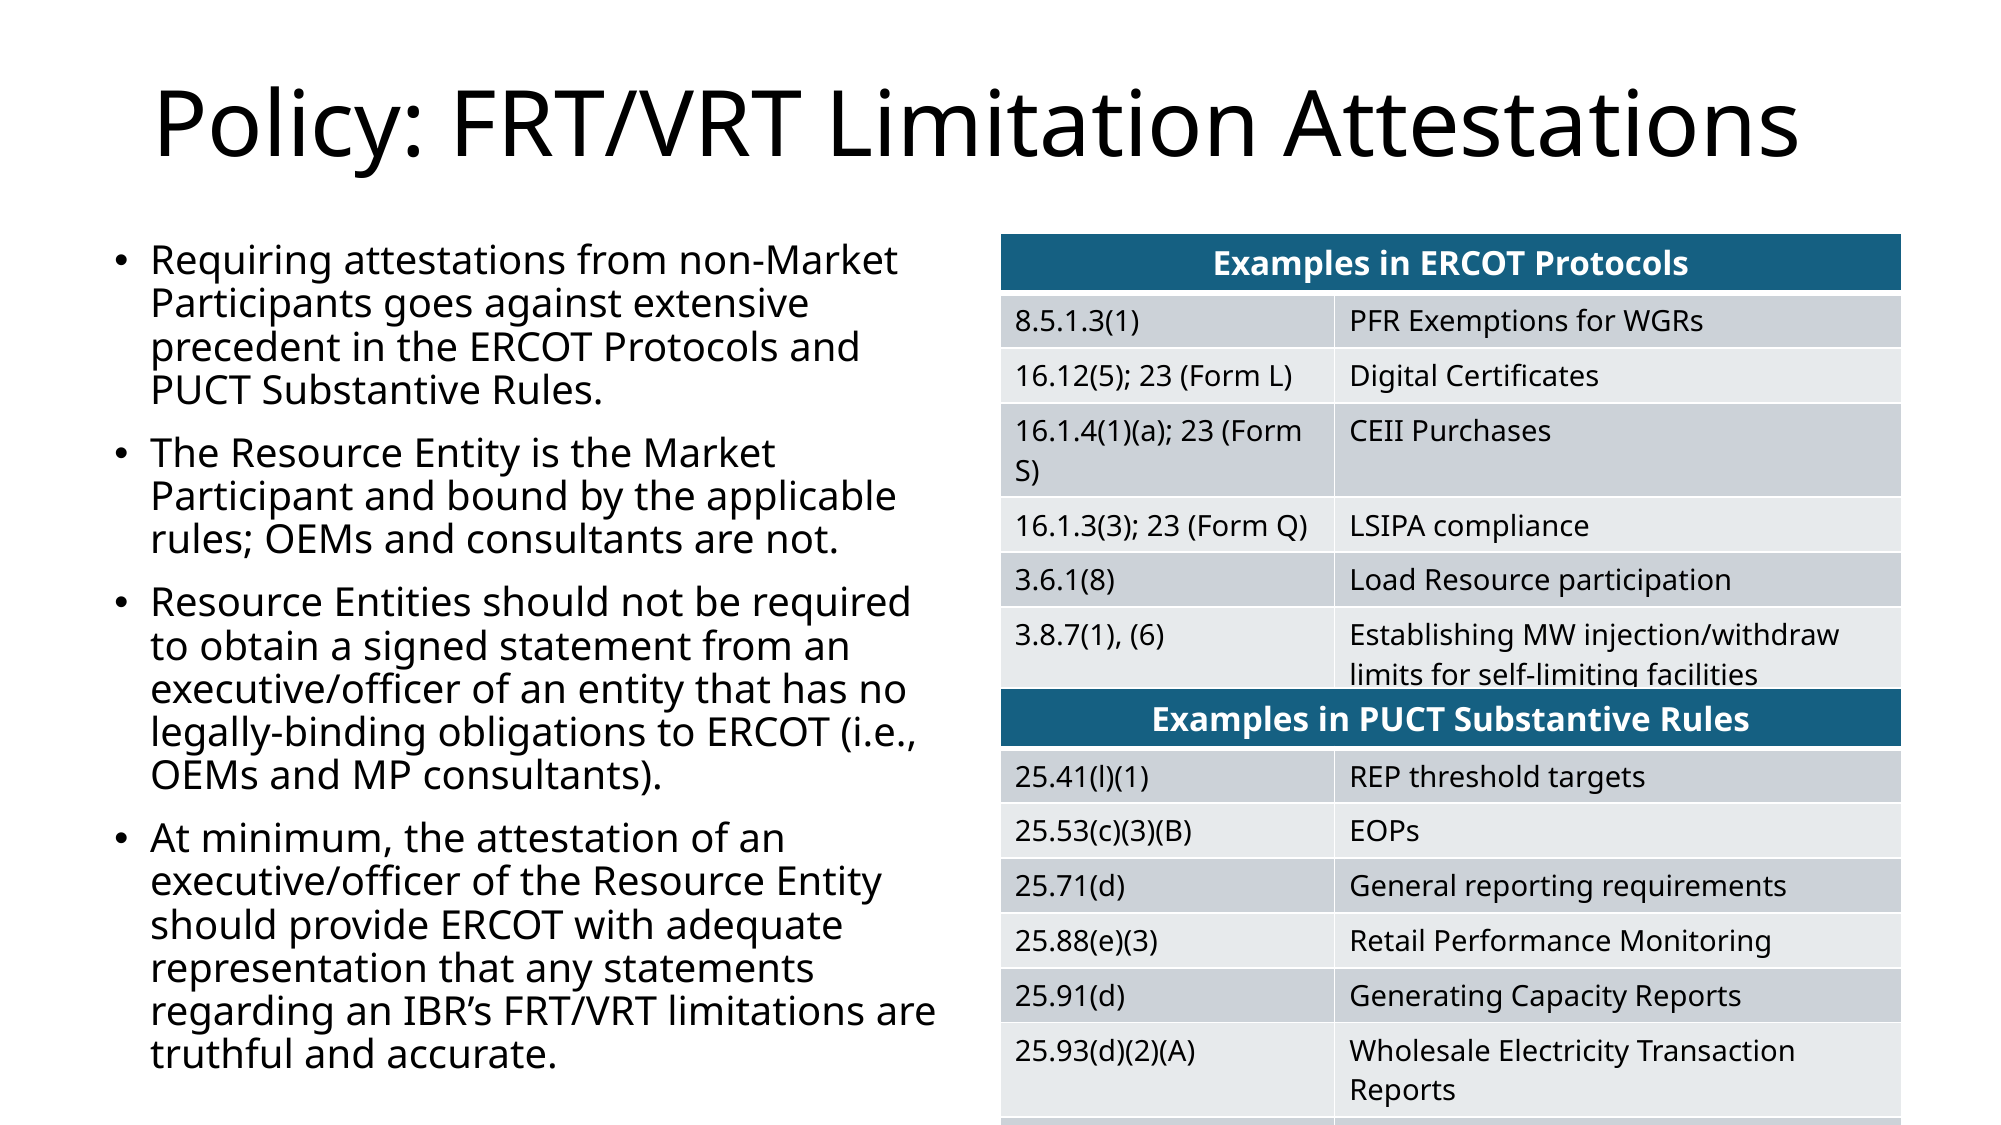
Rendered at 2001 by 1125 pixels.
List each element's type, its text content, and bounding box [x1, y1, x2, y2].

table_cell 25.93(d)(2)(A) [1001, 1023, 1334, 1116]
table_cell Wholesale Electricity Transaction Reports [1335, 1023, 1901, 1116]
table_cell 8.5.1.3(1) [1001, 296, 1334, 347]
table_cell PGC Weatherization [1335, 1118, 1901, 1125]
table_cell 16.12(5); 23 (Form L) [1001, 349, 1334, 402]
table_cell General reporting requirements [1335, 859, 1901, 912]
table_cell REP threshold targets [1335, 751, 1901, 802]
table_cell 16.1.3(3); 23 (Form Q) [1001, 498, 1334, 551]
table_cell 25.53(c)(3)(B) [1001, 804, 1334, 857]
table_cell EOPs [1335, 804, 1901, 857]
table_cell LSIPA compliance [1335, 498, 1901, 551]
table_cell 16.1.4(1)(a); 23 (Form S) [1001, 404, 1334, 496]
table_cell 25.71(d) [1001, 859, 1334, 912]
table_cell 25.55(c)(3)(A)(v) & (B)(v) [1001, 1118, 1334, 1125]
table_cell 25.91(d) [1001, 969, 1334, 1022]
table_cell 25.41(l)(1) [1001, 751, 1334, 802]
table_cell 3.6.1(8) [1001, 553, 1334, 606]
table_cell CEII Purchases [1335, 404, 1901, 496]
table_cell Establishing MW injection/withdraw limits for self-limiting facilities [1335, 608, 1901, 687]
table_cell Digital Certificates [1335, 349, 1901, 402]
title Policy: FRT/VRT Limitation Attestations [137, 18, 1863, 236]
table_header Examples in ERCOT Protocols [1001, 234, 1901, 290]
table_cell 25.88(e)(3) [1001, 914, 1334, 967]
table_header Examples in PUCT Substantive Rules [1001, 689, 1901, 746]
table_cell 3.8.7(1), (6) [1001, 608, 1334, 687]
table_cell Retail Performance Monitoring [1335, 914, 1901, 967]
list Requiring attestations from non-Market Participants goes against extensive precedent in the ERCOT Protocols and PUCT Substantive Rules. The Resource Entity is the Market Participant and bound by the applicable rules; OEMs and consultants are not. Resource Entities should not be required to obtain a signed statement from an executive/officer of an entity that has no legally-binding obligations to ERCOT (i.e., OEMs and MP consultants). At minimum, the attestation of an executive/officer of the Resource Entity should provide ERCOT with adequate representation that any statements regarding an IBR’s FRT/VRT limitations are truthful and accurate. [99, 232, 962, 1093]
table_cell Generating Capacity Reports [1335, 969, 1901, 1022]
table_cell PFR Exemptions for WGRs [1335, 296, 1901, 347]
table_cell Load Resource participation [1335, 553, 1901, 606]
